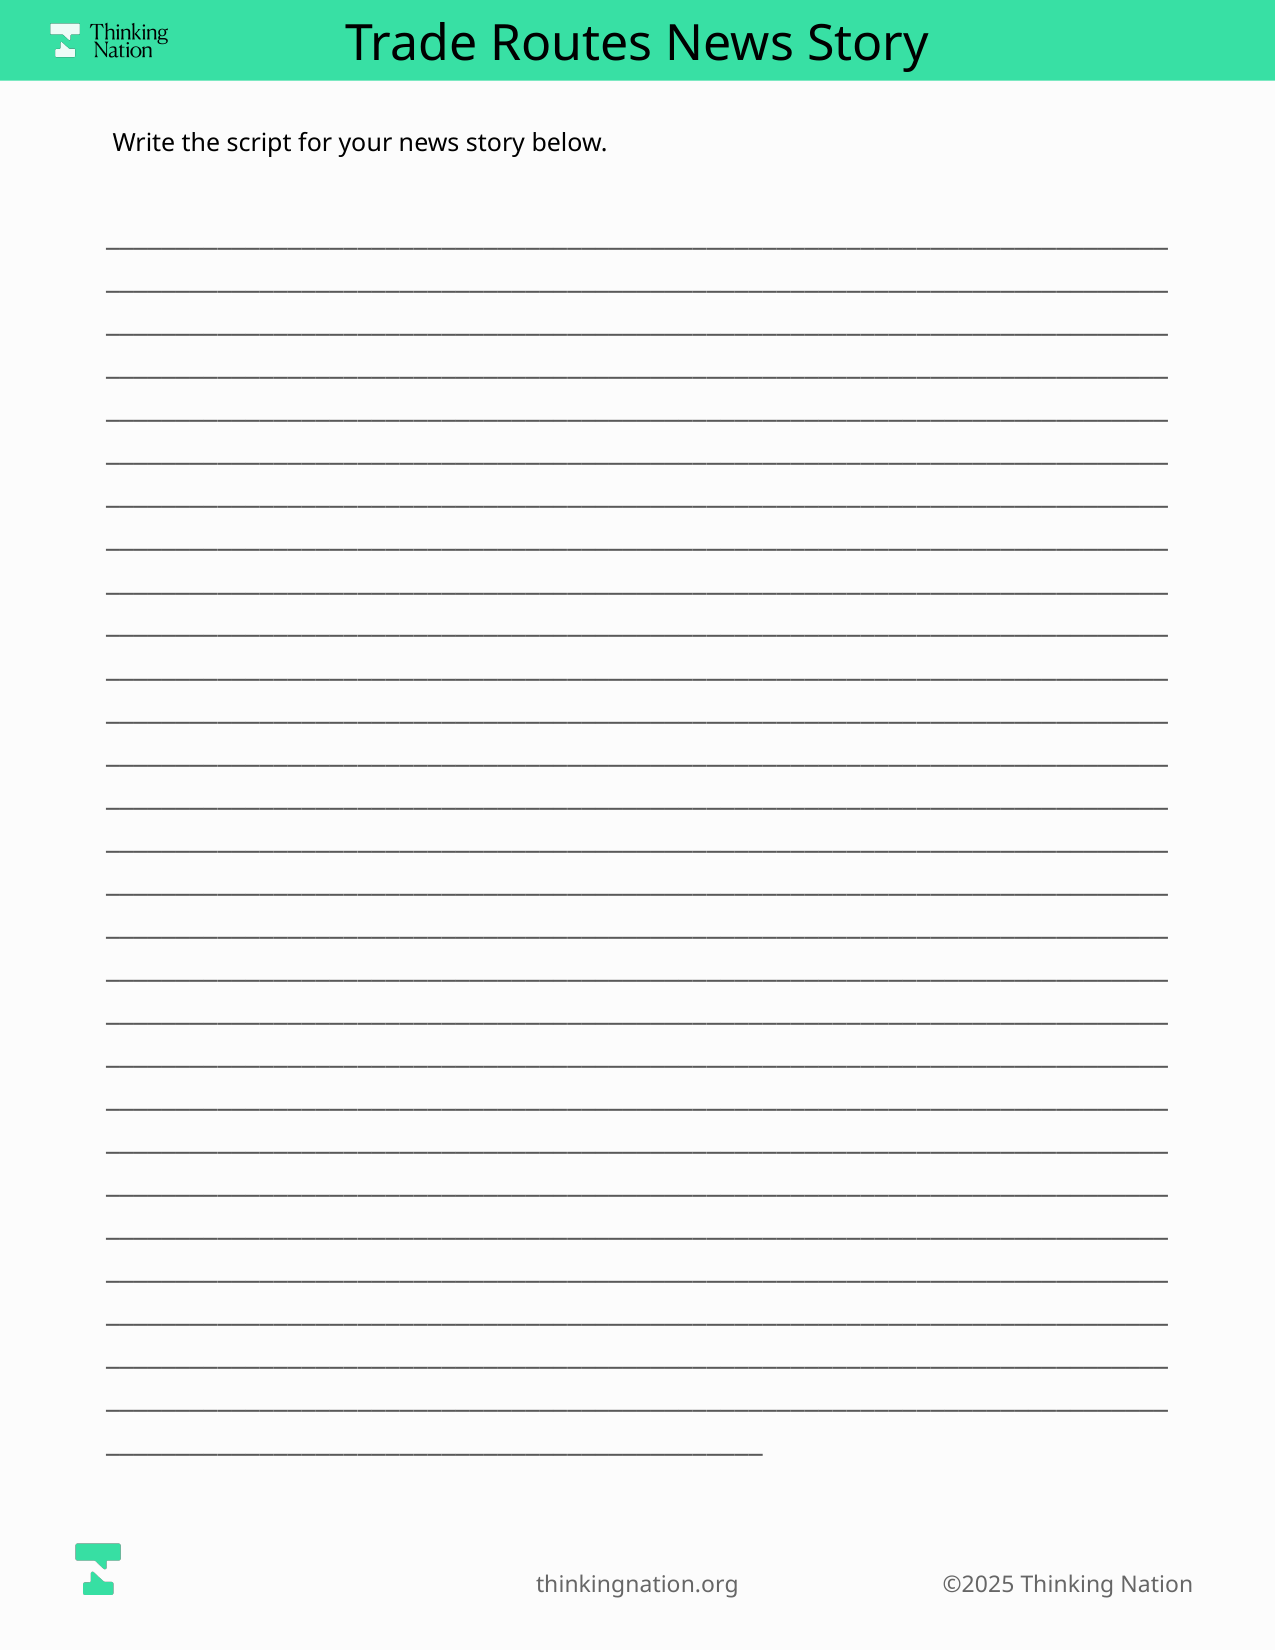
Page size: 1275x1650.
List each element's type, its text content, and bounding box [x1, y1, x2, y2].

text_box _______________________________________________________________________________________________________________________________________________________________________________________________________________________________________________________________________________________________________________________________________________________________________________________________________________________________________________________________________________________________________________________________________________________________________________________________________________________________________________________________________________________________________________________________________________________________________________________________________________________________________________________________________________________________________________________________________________________________________________________________________________________________________________________________________________________________________________________________________________________________________________________________________________________________________________________________________________________________________________________________________________________________________________________________________________________________________________________________________________________________________________________________________________________________________________________________________________________________________________________________________________________________________________________________________________________________________________________________________________________________________________________________________________________________________________________________________________________________________________________________________________________________________________________________________________________________________________________________________________________________________________________________________________________________________________________________ [91, 193, 1199, 1477]
text_box Trade Routes News Story [0, 0, 1275, 81]
text_box ©2025 Thinking Nation [907, 1553, 1210, 1605]
text_box thinkingnation.org [486, 1553, 789, 1605]
picture [62, 1533, 134, 1605]
picture [36, 12, 172, 69]
text_box Write the script for your news story below. [97, 107, 1178, 172]
